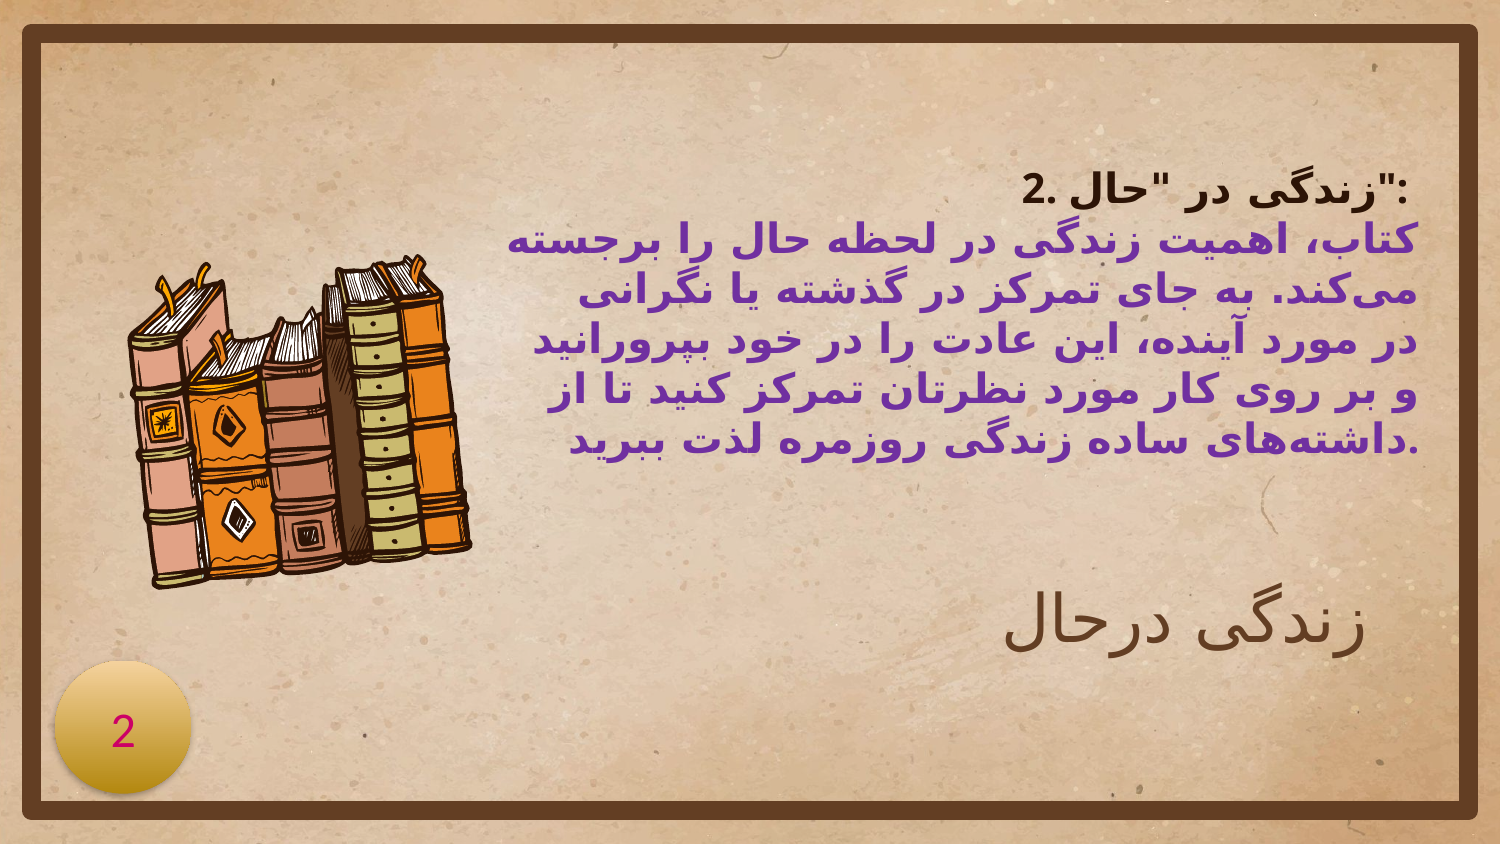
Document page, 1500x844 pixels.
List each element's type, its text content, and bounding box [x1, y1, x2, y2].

title زندگی درحال [513, 571, 1383, 659]
text_box 2 [54, 660, 192, 794]
subtitle 2. زندگی در "حال": کتاب، اهمیت زندگی در لحظه حال را برجسته می‌کند. به جای تمرکز در گذشته یا نگرانی در مورد آینده، این عادت را در خود بپرورانید و بر روی کار مورد نظرتان تمرکز کنید تا از داشته‌های ساده زندگی روزمره لذت ببرید. [436, 121, 1435, 503]
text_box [126, 253, 476, 591]
